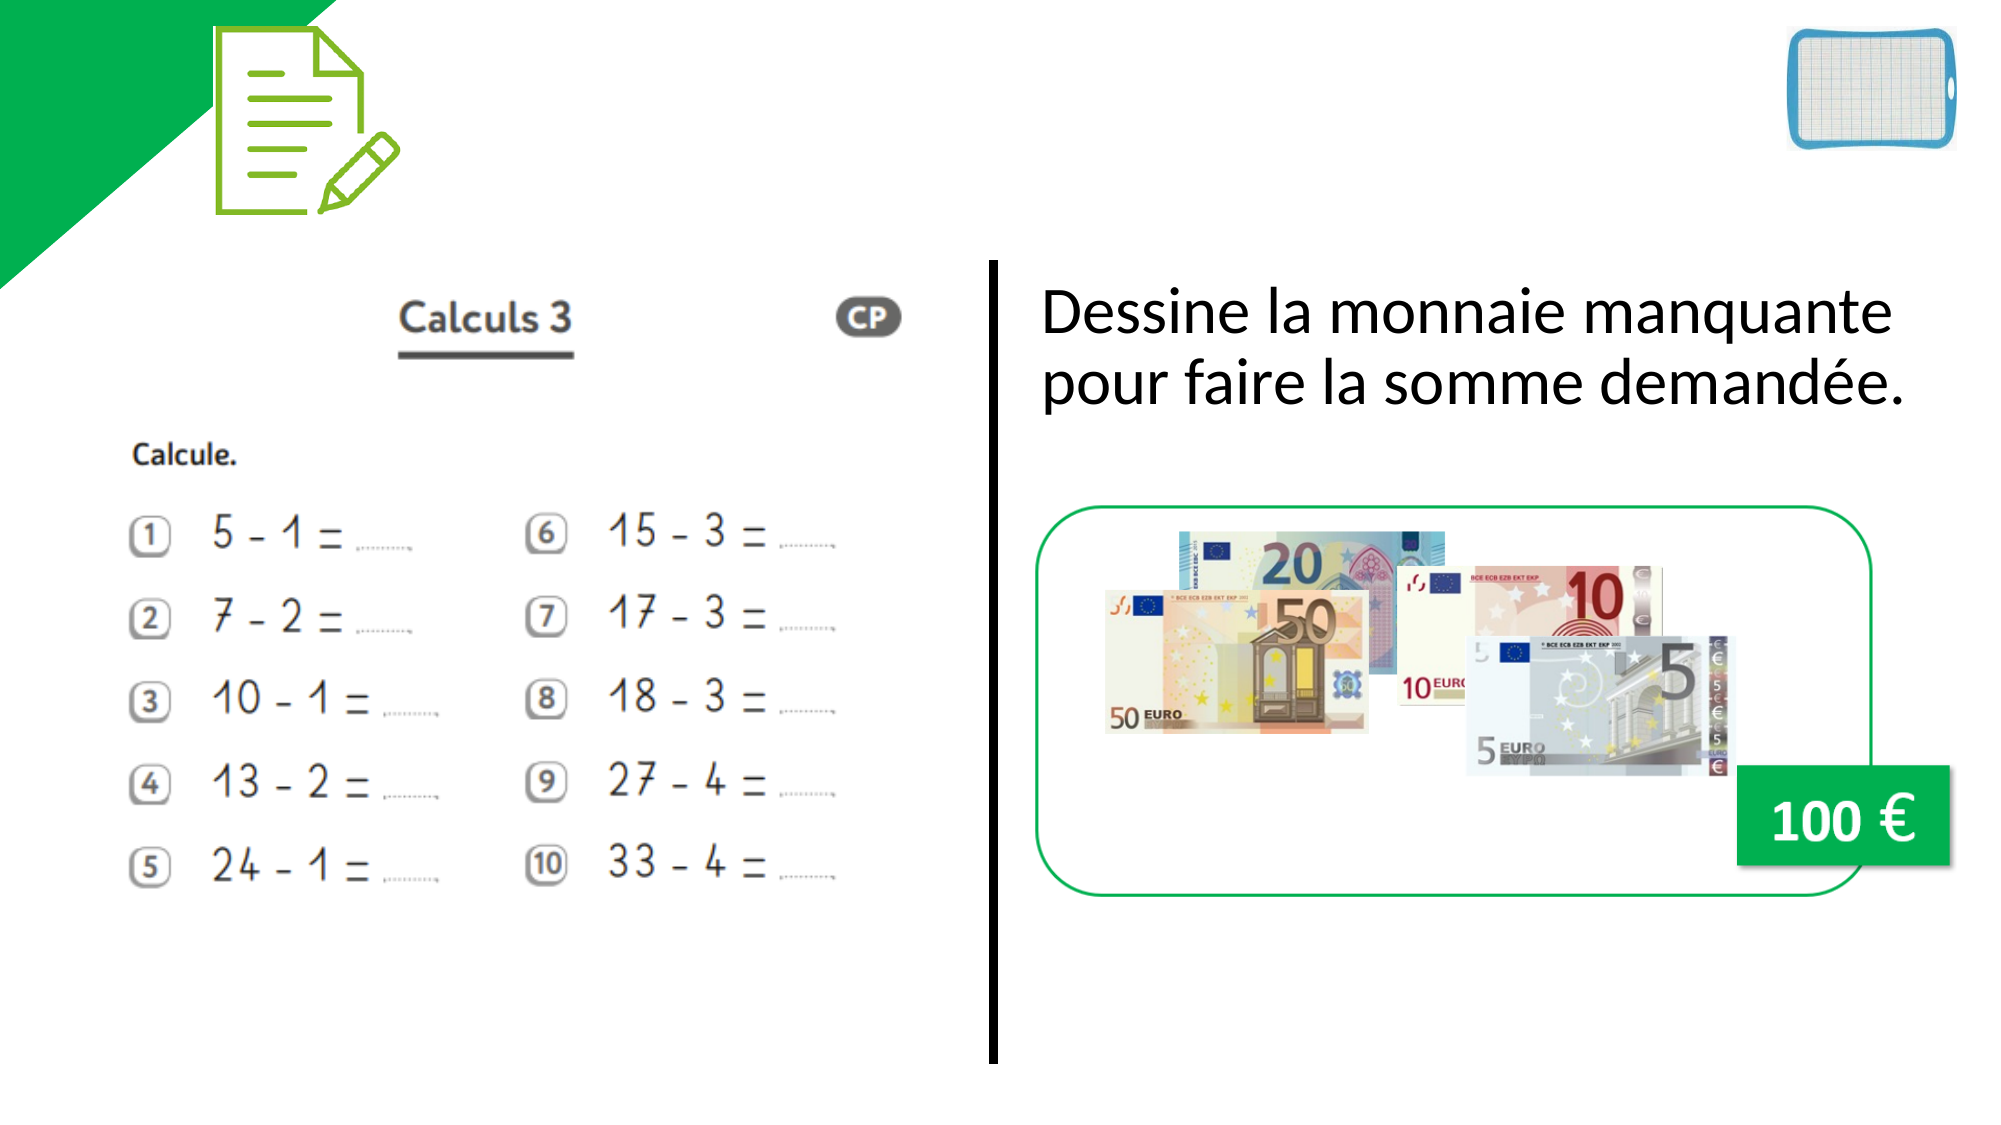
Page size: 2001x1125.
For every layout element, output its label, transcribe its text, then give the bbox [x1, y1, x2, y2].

text_box Dessine la monnaie manquante pour faire la somme demandée. [1026, 268, 1941, 425]
picture [213, 26, 402, 215]
picture [1786, 26, 1957, 151]
picture [64, 289, 911, 907]
text_box [0, 0, 337, 290]
picture [1028, 496, 1957, 901]
